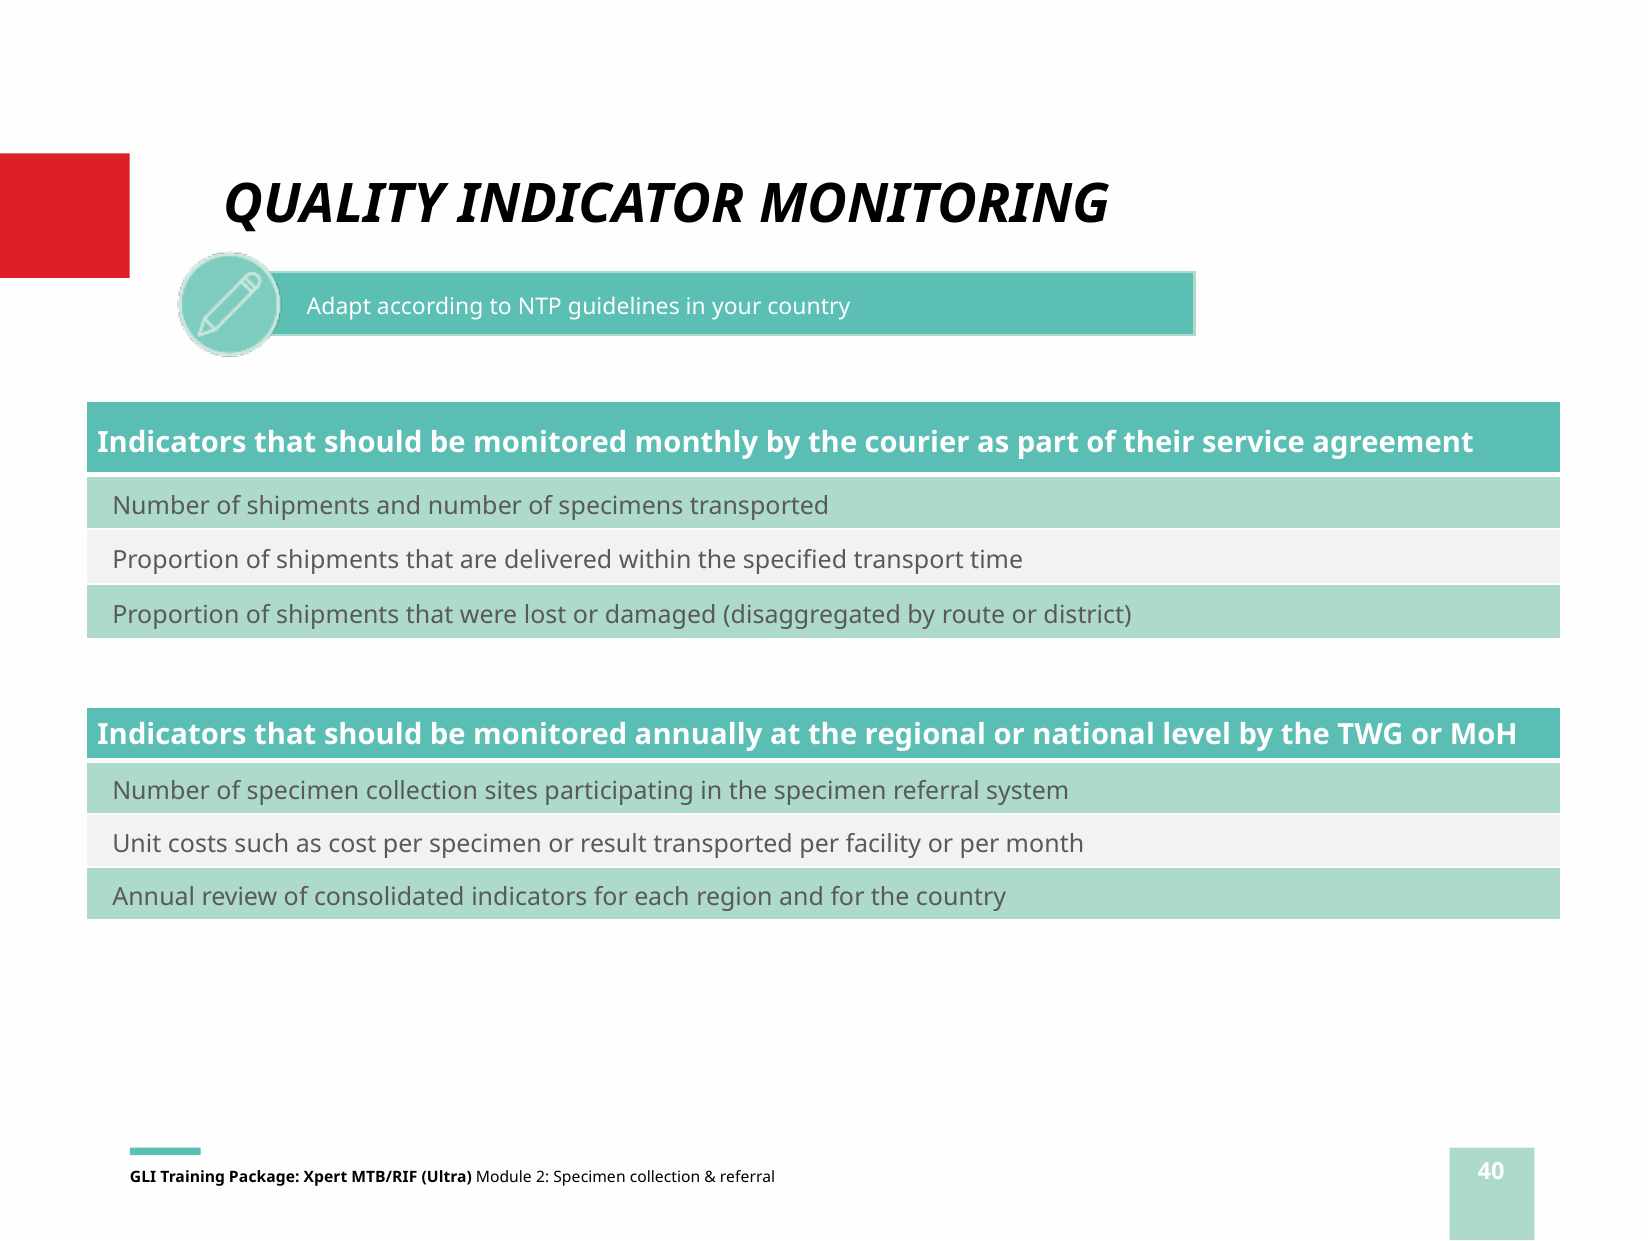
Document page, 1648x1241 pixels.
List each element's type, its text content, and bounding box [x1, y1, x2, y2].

text_box QUALITY INDICATOR MONITORING [223, 142, 1476, 267]
table_cell Proportion of shipments that were lost or damaged (disaggregated by route or district) [87, 585, 1560, 638]
table_cell Unit costs such as cost per specimen or result transported per facility or per month [87, 815, 1560, 866]
table_cell Number of specimen collection sites participating in the specimen referral system [87, 763, 1560, 813]
table_header Indicators that should be monitored monthly by the courier as part of their service agreement [87, 402, 1107, 472]
table_cell Proportion of shipments that are delivered within the specified transport time [87, 530, 1560, 583]
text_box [173, 247, 1308, 360]
table_header Indicators that should be monitored annually at the regional or national level by the TWG or MoH [87, 708, 1560, 758]
table_header Indicators that should be monitored monthly by the courier as part of their service agreement [1138, 402, 1560, 472]
text_box [1107, 368, 1138, 474]
table_cell Annual review of consolidated indicators for each region and for the country [87, 868, 1560, 919]
table_cell Number of shipments and number of specimens transported [87, 477, 1560, 528]
